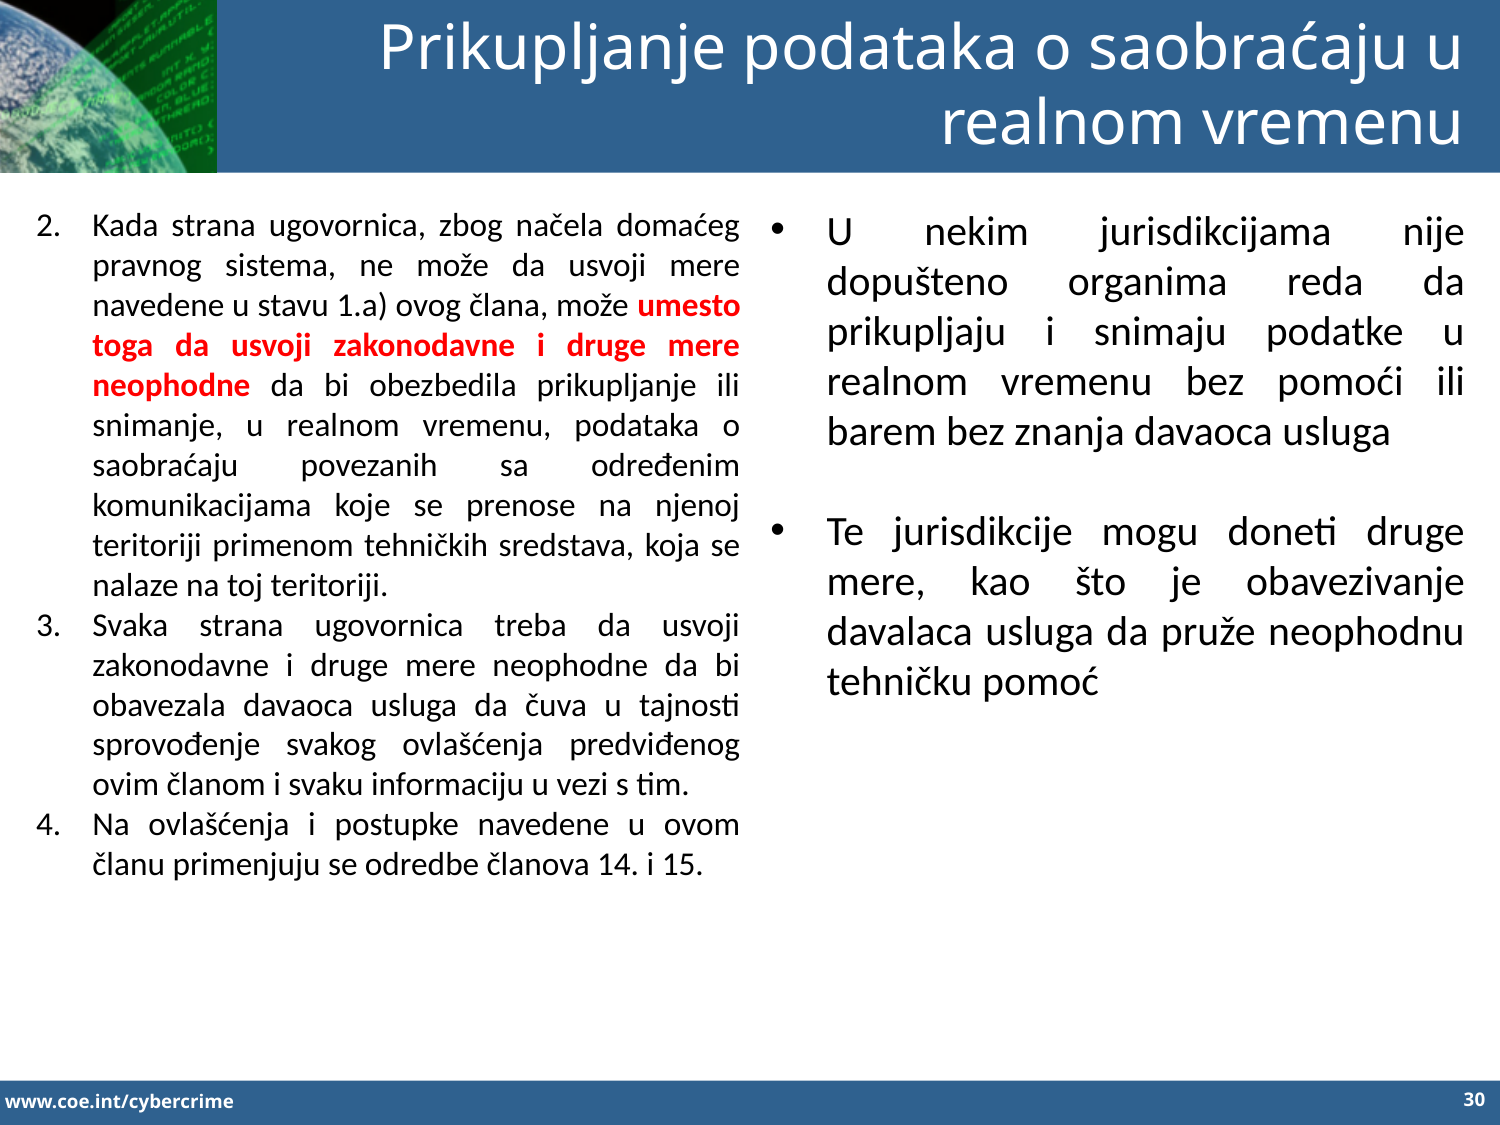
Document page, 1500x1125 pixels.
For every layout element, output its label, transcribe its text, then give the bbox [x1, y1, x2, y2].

picture [0, 0, 217, 173]
text_box U nekim jurisdikcijama nije dopušteno organima reda da prikupljaju i snimaju podatke u realnom vremenu bez pomoći ili barem bez znanja davaoca usluga Te jurisdikcije mogu doneti druge mere, kao što je obavezivanje davalaca usluga da pruže neophodnu tehničku pomoć [755, 196, 1480, 712]
text_box Kada strana ugovornica, zbog načela domaćeg pravnog sistema, ne može da usvoji mere navedene u stavu 1.a) ovog člana, može umesto toga da usvoji zakonodavne i druge mere neophodne da bi obezbedila prikupljanje ili snimanje, u realnom vremenu, podataka o saobraćaju povezanih sa određenim komunikacijama koje se prenose na njenoj teritoriji primenom tehničkih sredstava, koja se nalaze na toj teritoriji. Svaka strana ugovornica treba da usvoji zakonodavne i druge mere neophodne da bi obavezala davaoca usluga da čuva u tajnosti sprovođenje svakog ovlašćenja predviđenog ovim članom i svaku informaciju u vezi s tim. Na ovlašćenja i postupke navedene u ovom članu primenjuju se odredbe članova 14. i 15. [21, 196, 756, 890]
text_box Prikupljanje podataka o saobraćaju u realnom vremenu [227, 0, 1480, 165]
